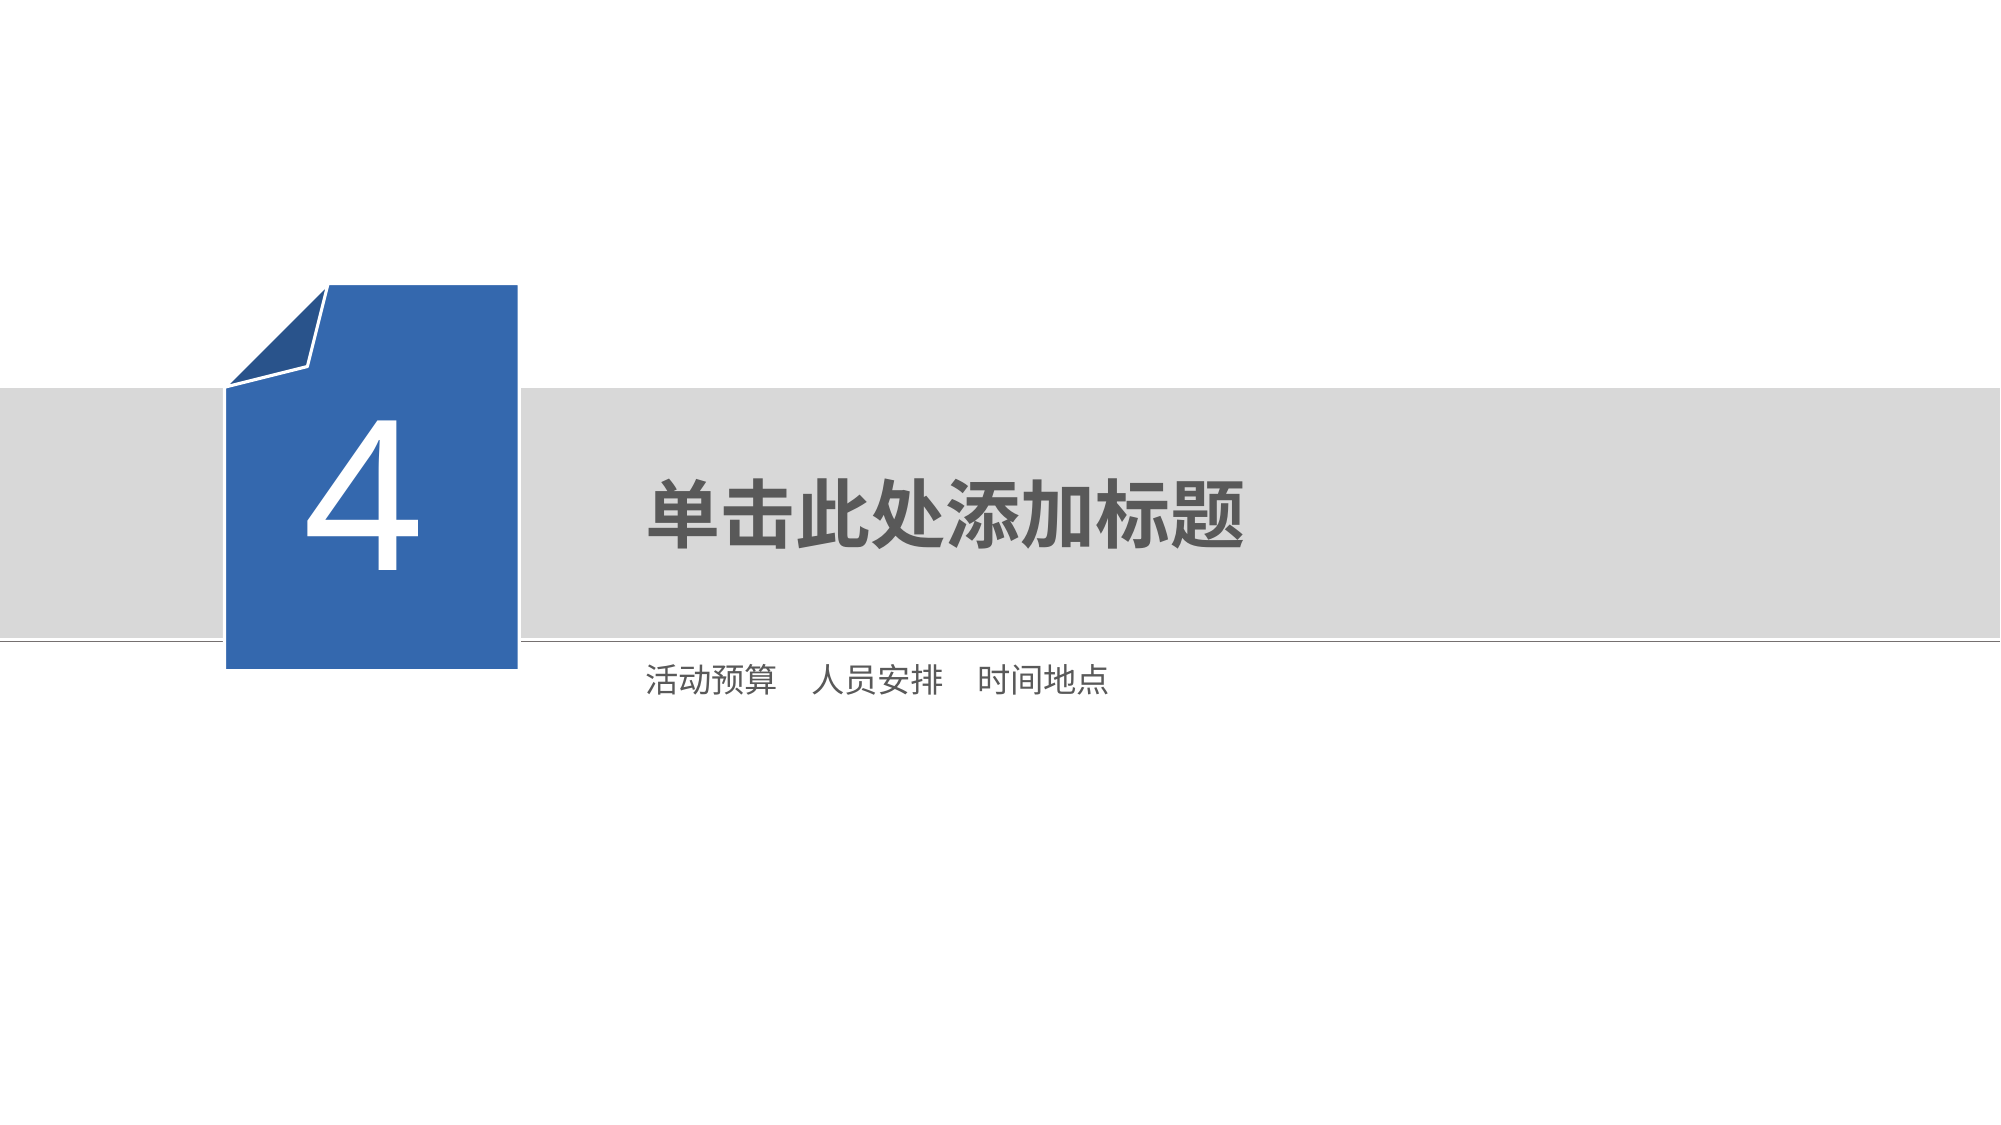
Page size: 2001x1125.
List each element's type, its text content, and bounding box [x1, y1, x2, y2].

text_box [224, 651, 520, 671]
text_box 活动预算 人员安排 时间地点 [630, 651, 1769, 707]
text_box 4 [288, 354, 480, 385]
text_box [0, 385, 2000, 640]
text_box [227, 283, 520, 385]
